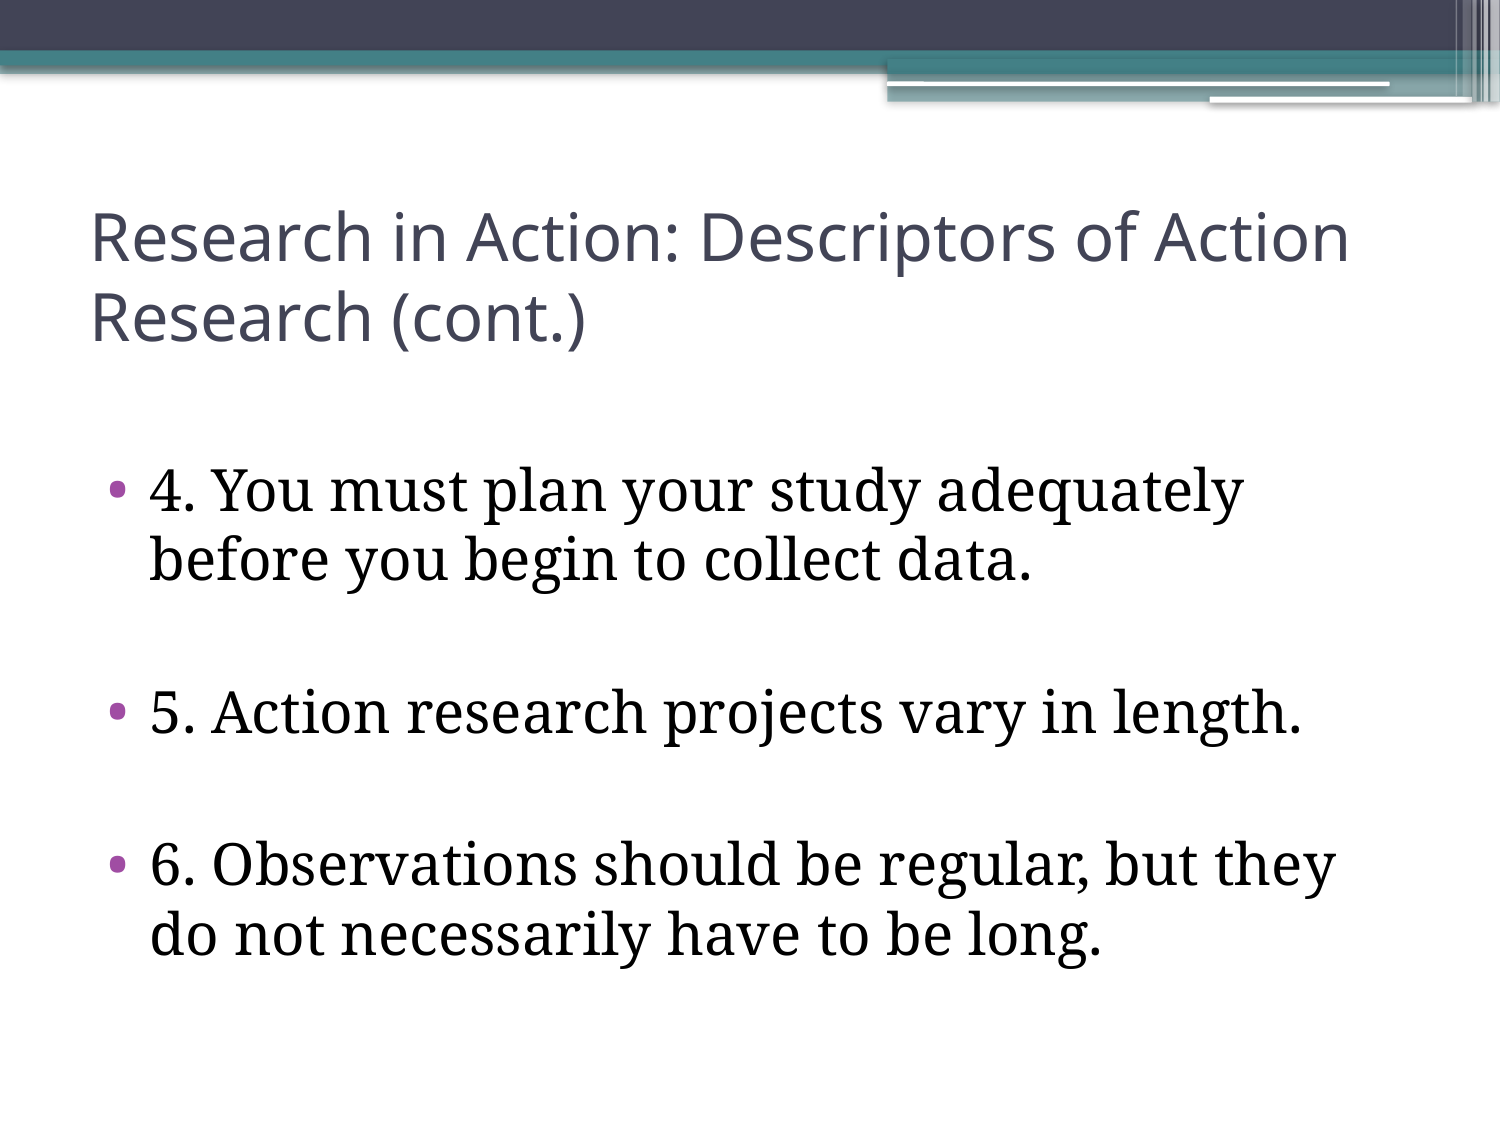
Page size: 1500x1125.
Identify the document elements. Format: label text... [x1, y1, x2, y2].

list 4. You must plan your study adequately before you begin to collect data. 5. Action research projects vary in length. 6. Observations should be regular, but they do not necessarily have to be long. [75, 368, 1425, 1079]
title Research in Action: Descriptors of Action Research (cont.) [75, 187, 1425, 363]
